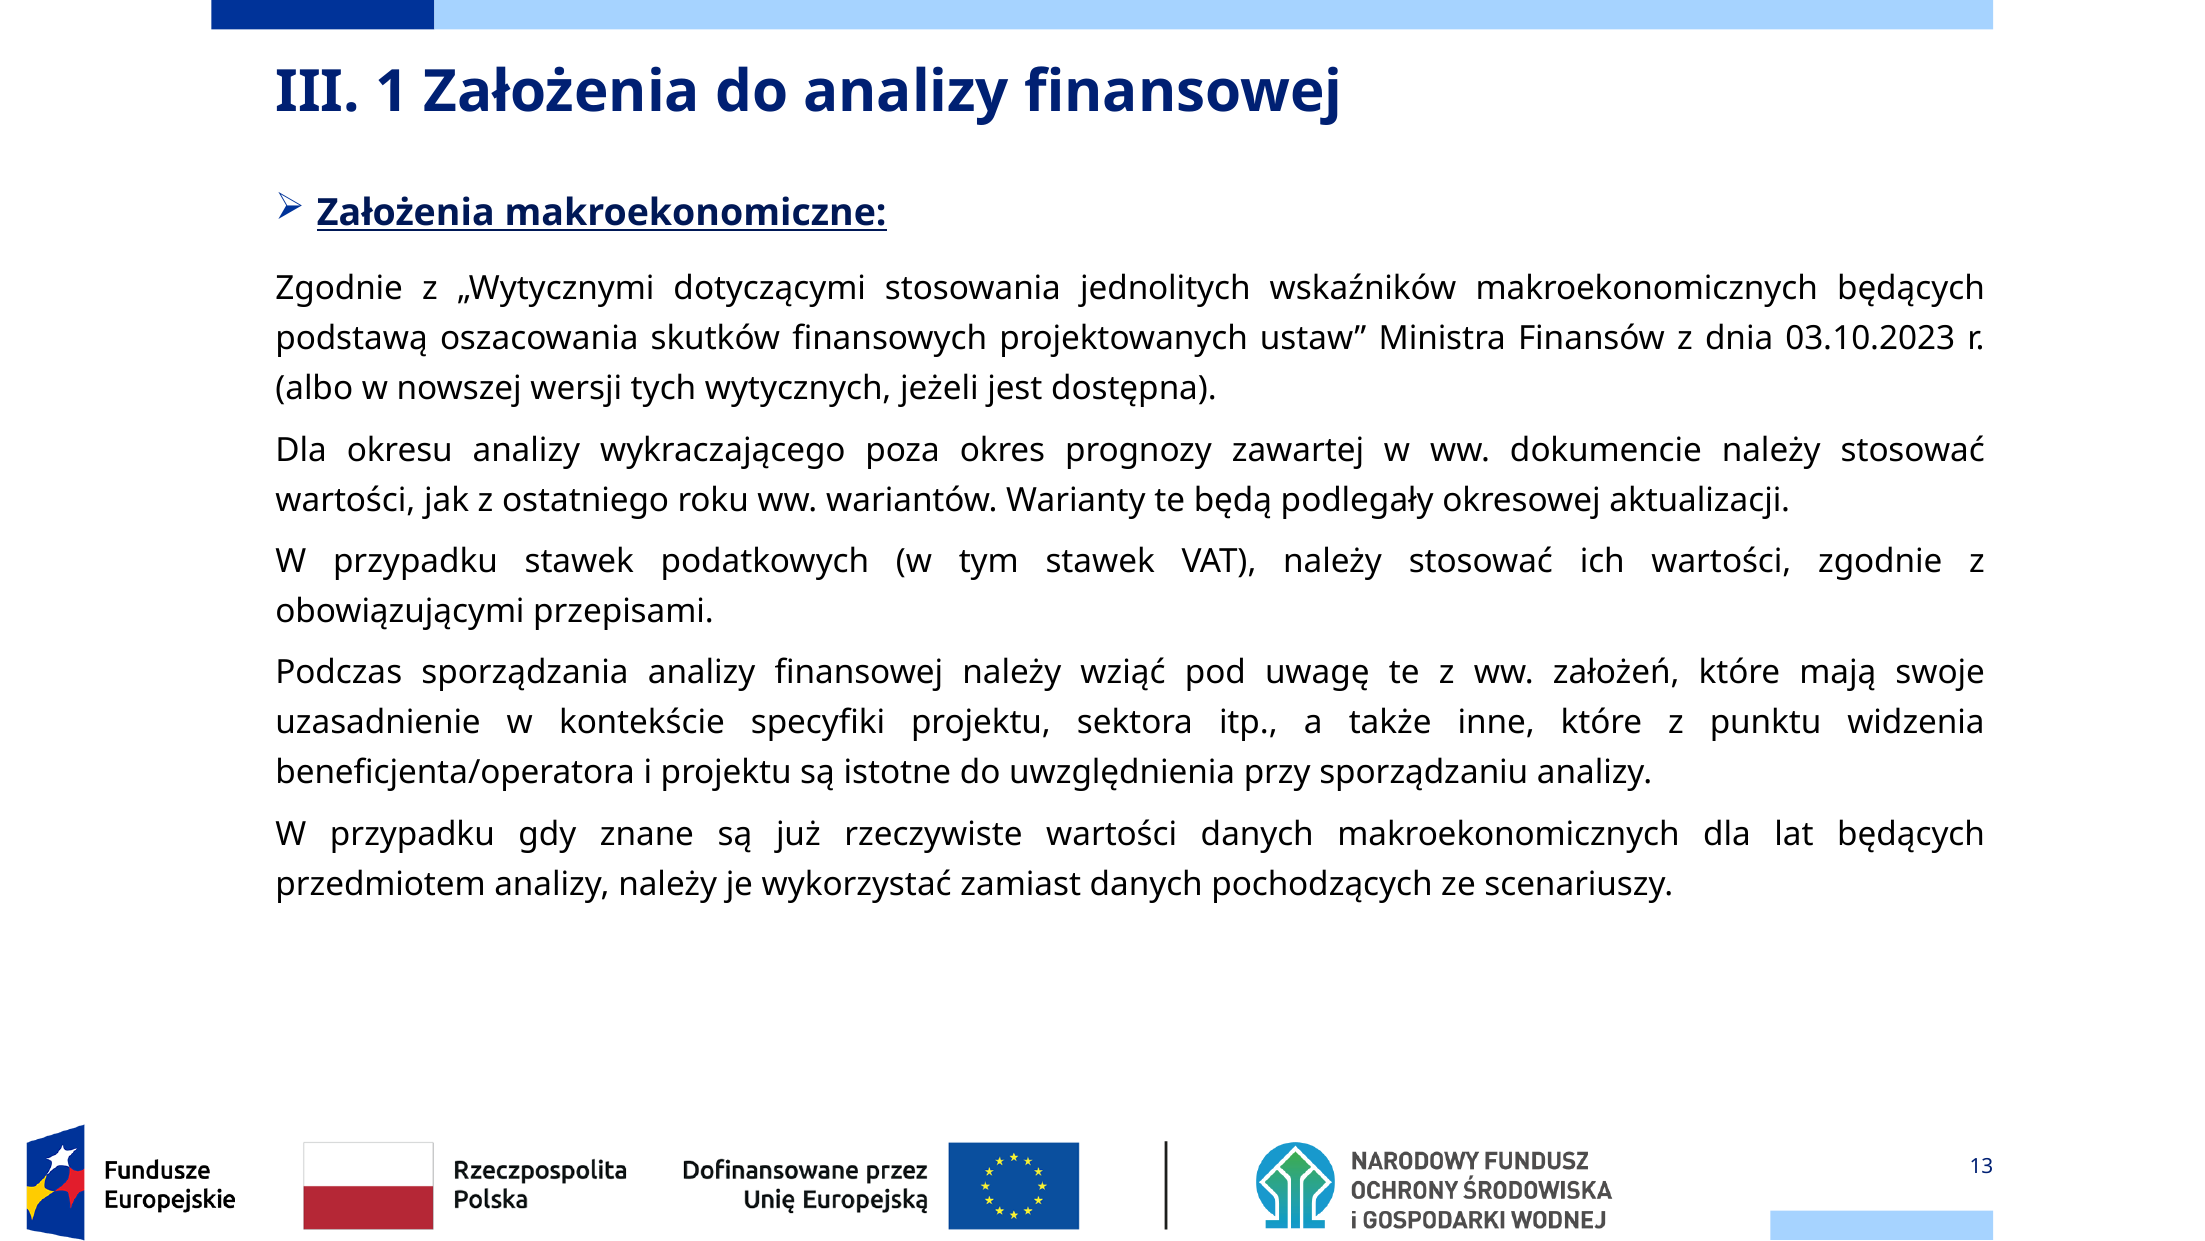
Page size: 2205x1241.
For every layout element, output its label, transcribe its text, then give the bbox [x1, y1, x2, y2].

title III. 1 Założenia do analizy finansowej [275, 48, 1693, 151]
picture [0, 1093, 1647, 1241]
list Założenia makroekonomiczne: Zgodnie z „Wytycznymi dotyczącymi stosowania jednolitych wskaźników makroekonomicznych będących podstawą oszacowania skutków finansowych projektowanych ustaw” Ministra Finansów z dnia 03.10.2023 r. (albo w nowszej wersji tych wytycznych, jeżeli jest dostępna). Dla okresu analizy wykraczającego poza okres prognozy zawartej w ww. dokumencie należy stosować wartości, jak z ostatniego roku ww. wariantów. Warianty te będą podlegały okresowej aktualizacji. W przypadku stawek podatkowych (w tym stawek VAT), należy stosować ich wartości, zgodnie z obowiązującymi przepisami. Podczas sporządzania analizy finansowej należy wziąć pod uwagę te z ww. założeń, które mają swoje uzasadnienie w kontekście specyfiki projektu, sektora itp., a także inne, które z punktu widzenia beneficjenta/operatora i projektu są istotne do uwzględnienia przy sporządzaniu analizy. W przypadku gdy znane są już rzeczywiste wartości danych makroekonomicznych dla lat będących przedmiotem analizy, należy je wykorzystać zamiast danych pochodzących ze scenariuszy. [275, 183, 1988, 1058]
slide_number 13 [1770, 1151, 1993, 1182]
